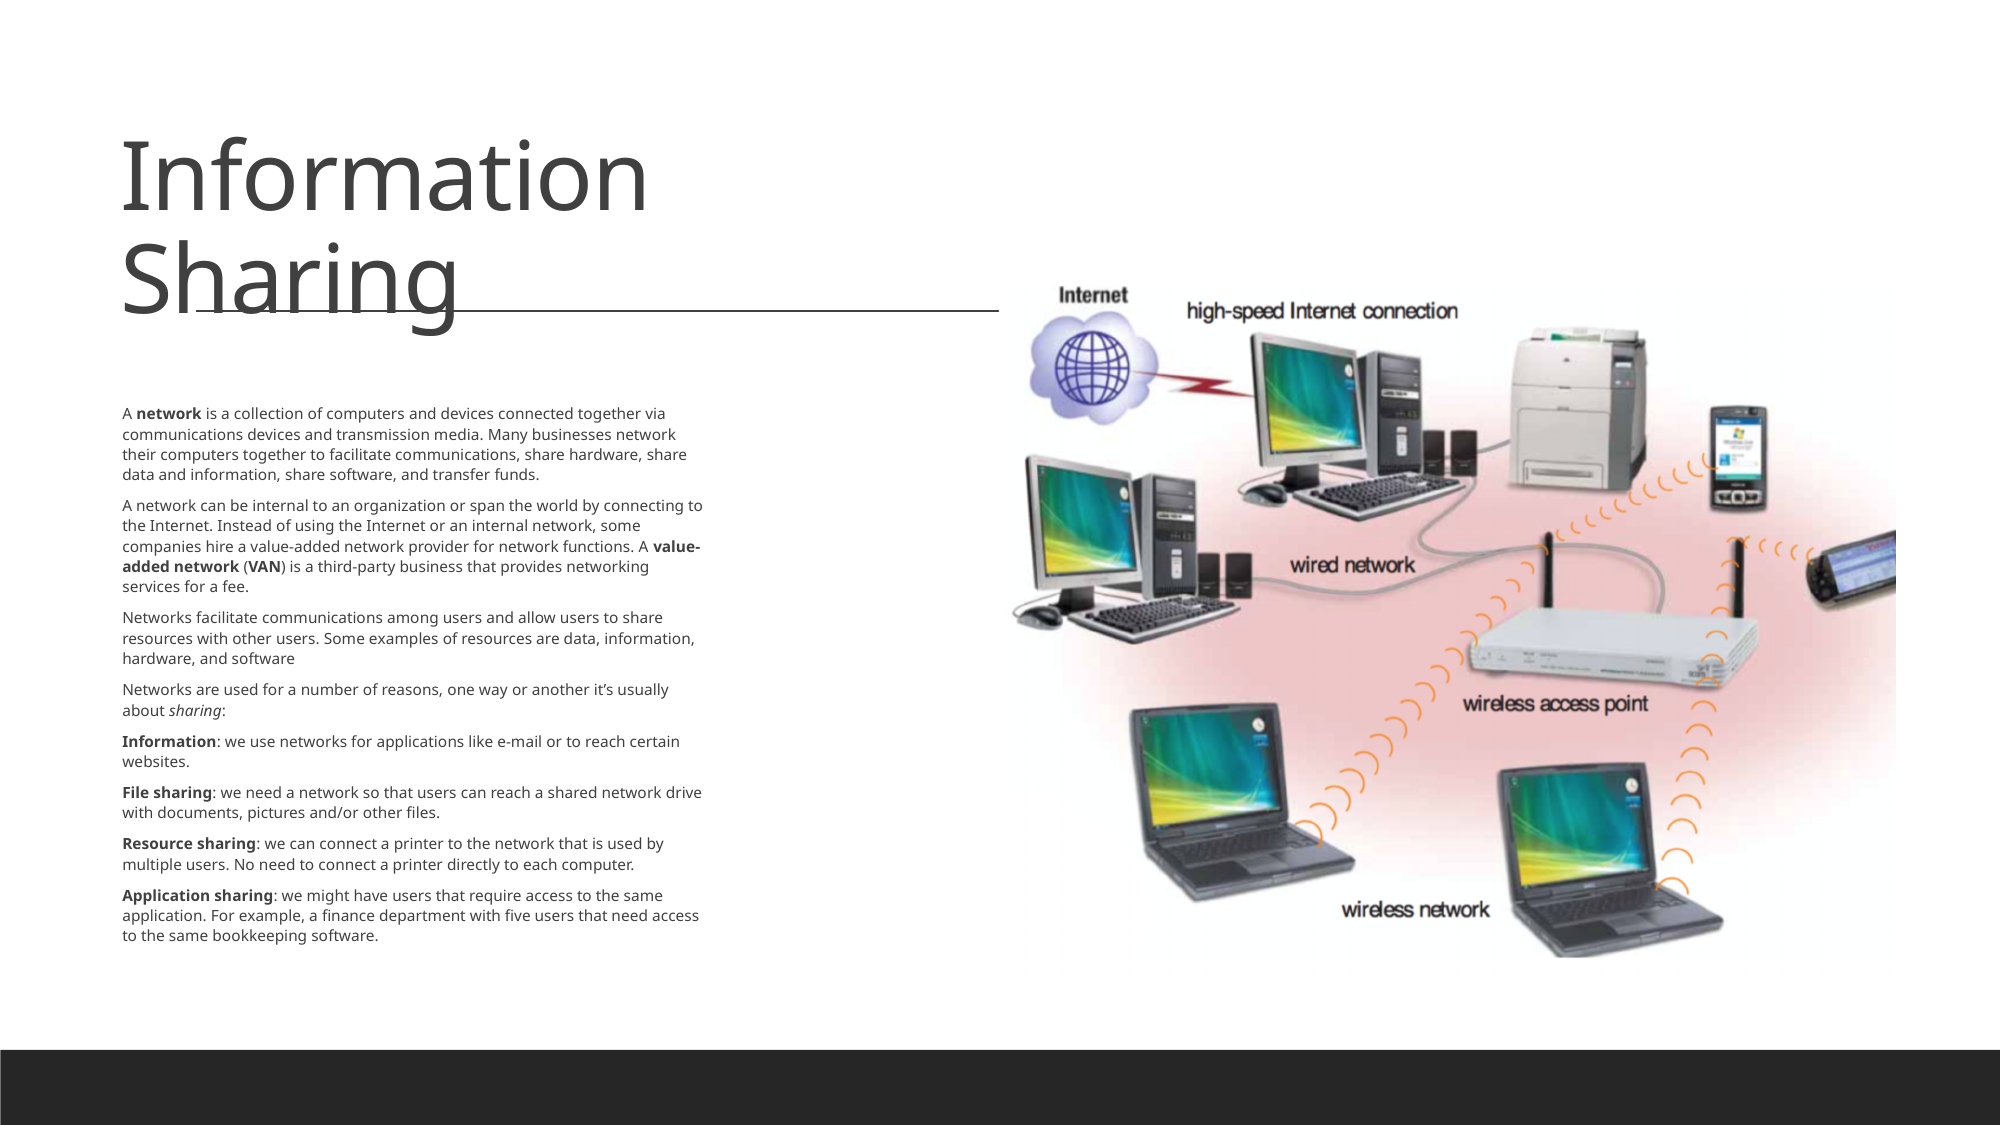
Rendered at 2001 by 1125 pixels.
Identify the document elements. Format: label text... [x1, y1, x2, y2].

list A network is a collection of computers and devices connected together via communications devices and transmission media. Many businesses network their computers together to facilitate communications, share hardware, share data and information, share software, and transfer funds. A network can be internal to an organization or span the world by connecting to the Internet. Instead of using the Internet or an internal network, some companies hire a value-added network provider for network functions. A value-added network (VAN) is a third-party business that provides networking services for a fee. Networks facilitate communications among users and allow users to share resources with other users. Some examples of resources are data, information, hardware, and software Networks are used for a number of reasons, one way or another it’s usually about sharing: Information: we use networks for applications like e-mail or to reach certain websites. File sharing: we need a network so that users can reach a shared network drive with documents, pictures and/or other files. Resource sharing: we can connect a printer to the network that is used by multiple users. No need to connect a printer directly to each computer. Application sharing: we might have users that require access to the same application. For example, a finance department with five users that need access to the same bookkeeping software. [105, 394, 711, 963]
picture [998, 286, 1897, 978]
title Information Sharing [105, 104, 711, 343]
